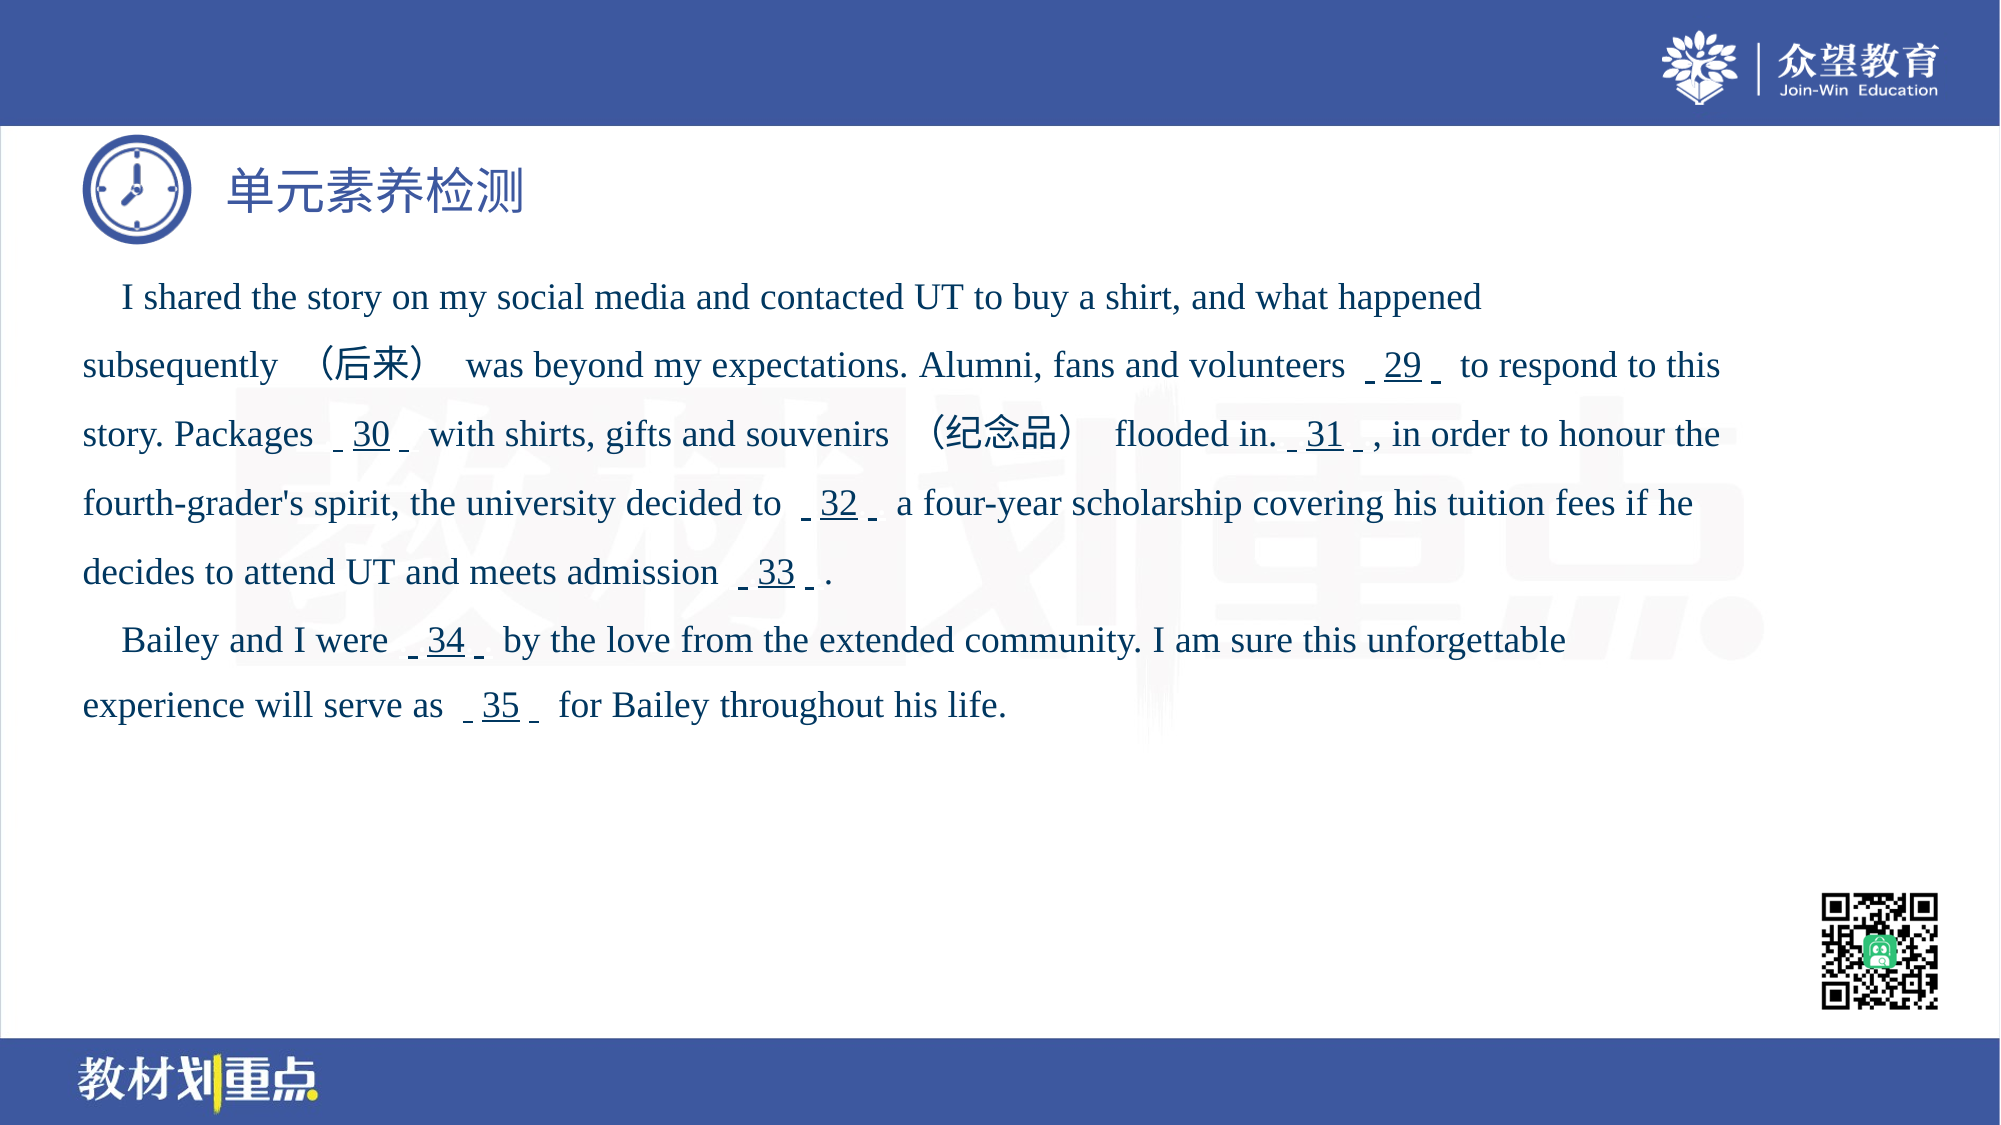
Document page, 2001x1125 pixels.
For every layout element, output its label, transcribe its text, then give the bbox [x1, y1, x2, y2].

picture [0, 0, 2000, 1125]
text_box I shared the story on my social media and contacted UT to buy a shirt, and what happened subsequently （后来） was beyond my expectations. Alumni, fans and volunteers . .29. . to respond to this story. Packages . .30. . with shirts, gifts and souvenirs （纪念品） flooded in.. .31. ., in order to honour the fourth-grader's spirit, the university decided to . .32. . a four-year scholarship covering his tuition fees if he decides to attend UT and meets admission . .33. .. Bailey and I were . .34. . by the love from the extended community. I am sure this unforgettable experience will serve as . .35. . for Bailey throughout his life. [82, 247, 1817, 718]
